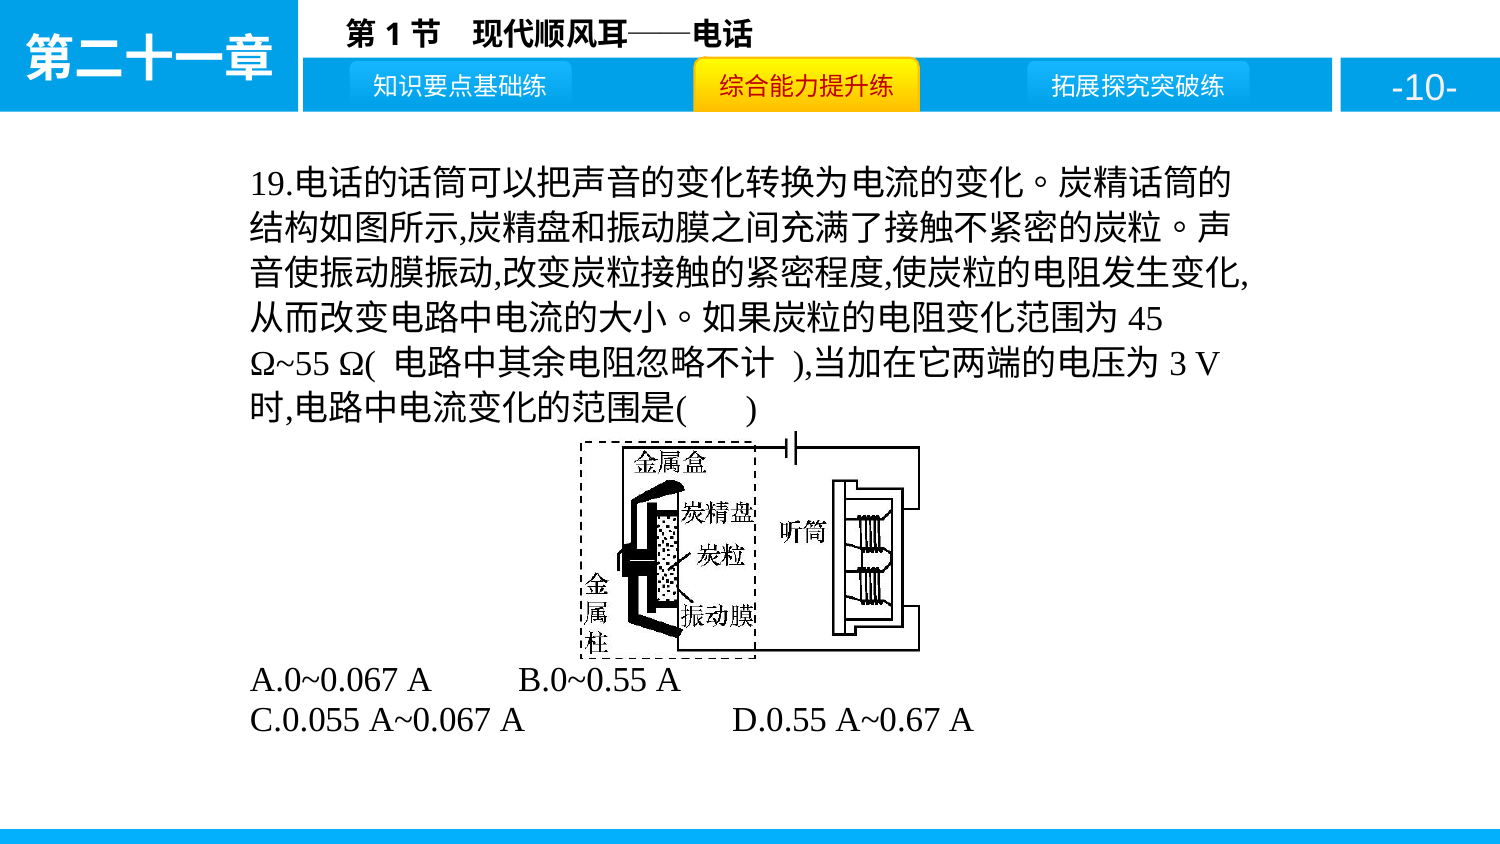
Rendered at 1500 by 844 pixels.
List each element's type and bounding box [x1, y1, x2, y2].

text_box [249, 160, 1250, 844]
